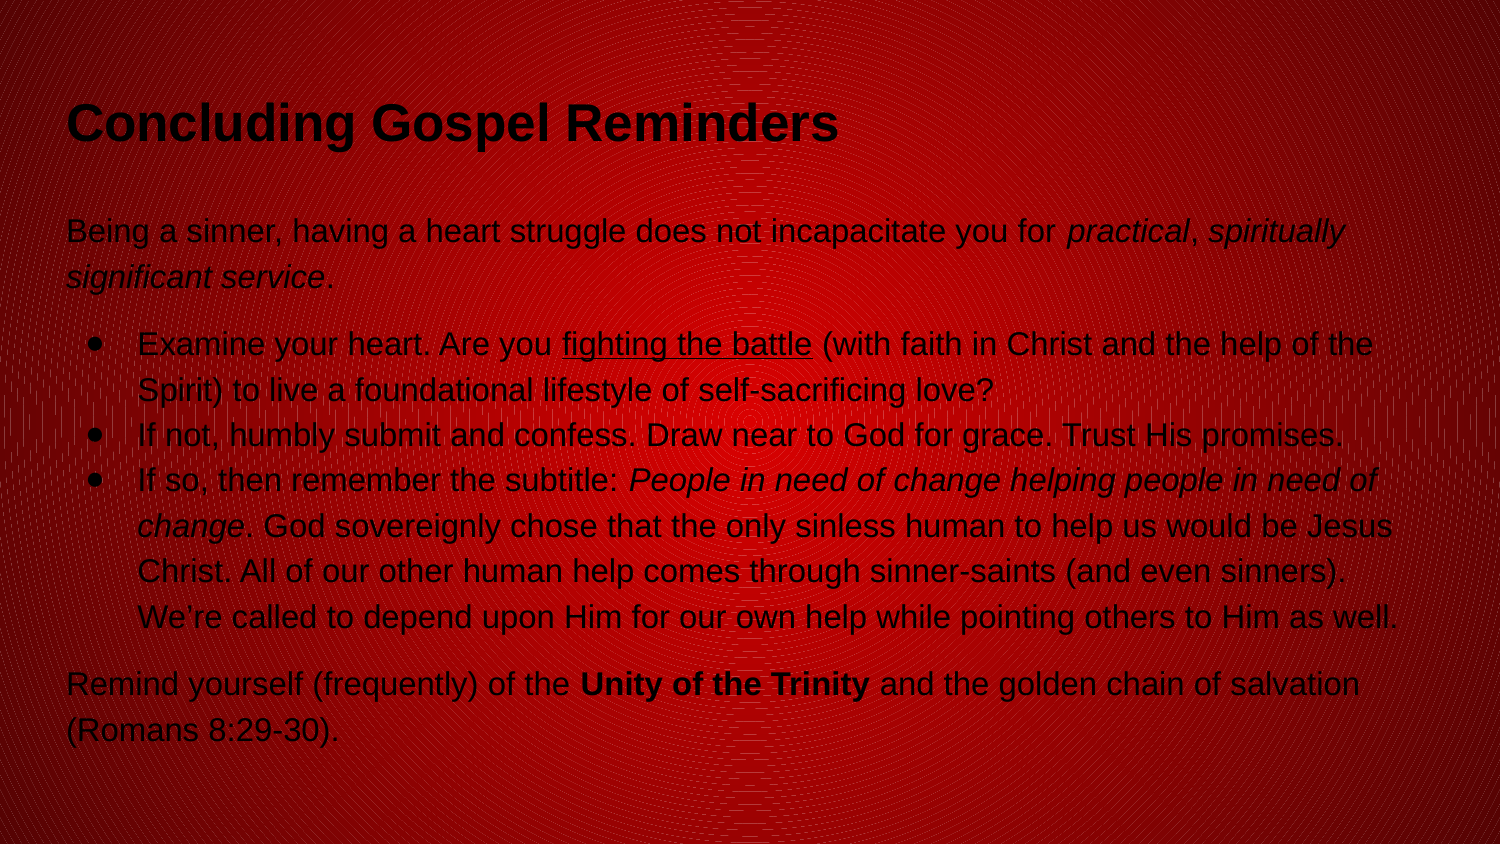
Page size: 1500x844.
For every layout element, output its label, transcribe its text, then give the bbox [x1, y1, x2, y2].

list Being a sinner, having a heart struggle does not incapacitate you for practical, spiritually significant service. Examine your heart. Are you fighting the battle (with faith in Christ and the help of the Spirit) to live a foundational lifestyle of self-sacrificing love? If not, humbly submit and confess. Draw near to God for grace. Trust His promises. If so, then remember the subtitle: People in need of change helping people in need of change. God sovereignly chose that the only sinless human to help us would be Jesus Christ. All of our other human help comes through sinner-saints (and even sinners). We’re called to depend upon Him for our own help while pointing others to Him as well. Remind yourself (frequently) of the Unity of the Trinity and the golden chain of salvation (Romans 8:29-30). [51, 189, 1449, 774]
title Concluding Gospel Reminders [51, 72, 1449, 167]
